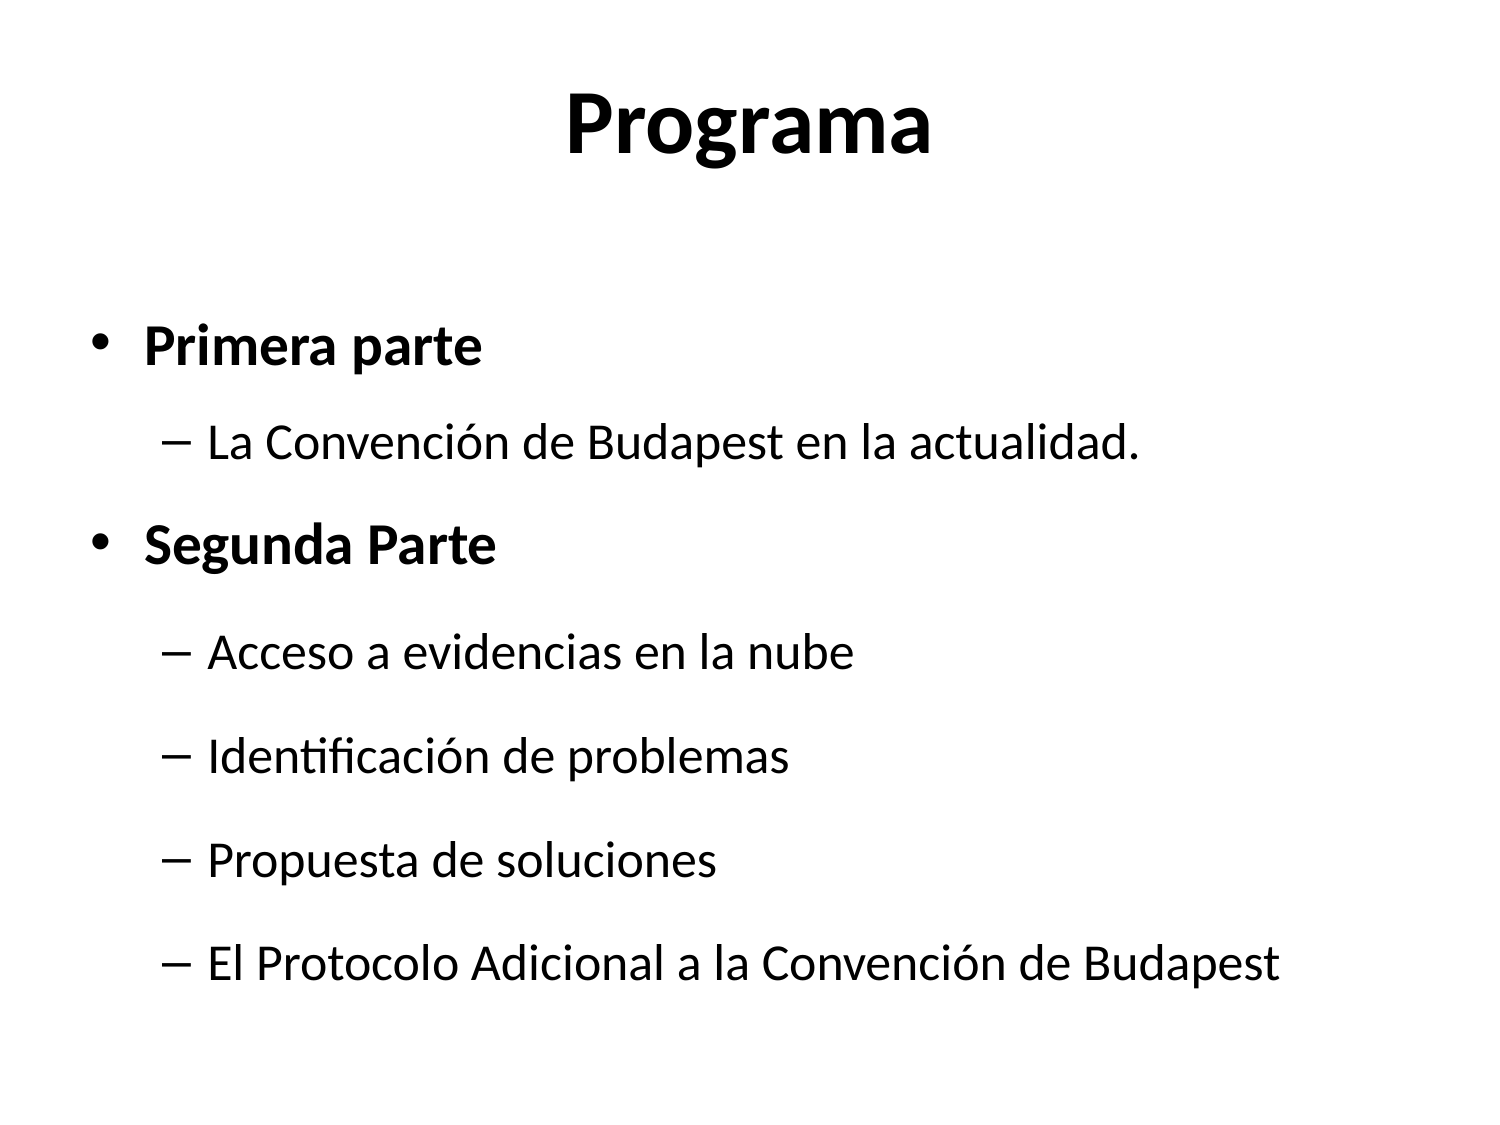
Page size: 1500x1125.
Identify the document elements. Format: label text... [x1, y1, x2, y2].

title Programa [75, 45, 1425, 188]
list Primera parte La Convención de Budapest en la actualidad. Segunda Parte Acceso a evidencias en la nube Identificación de problemas Propuesta de soluciones El Protocolo Adicional a la Convención de Budapest [75, 262, 1425, 1005]
